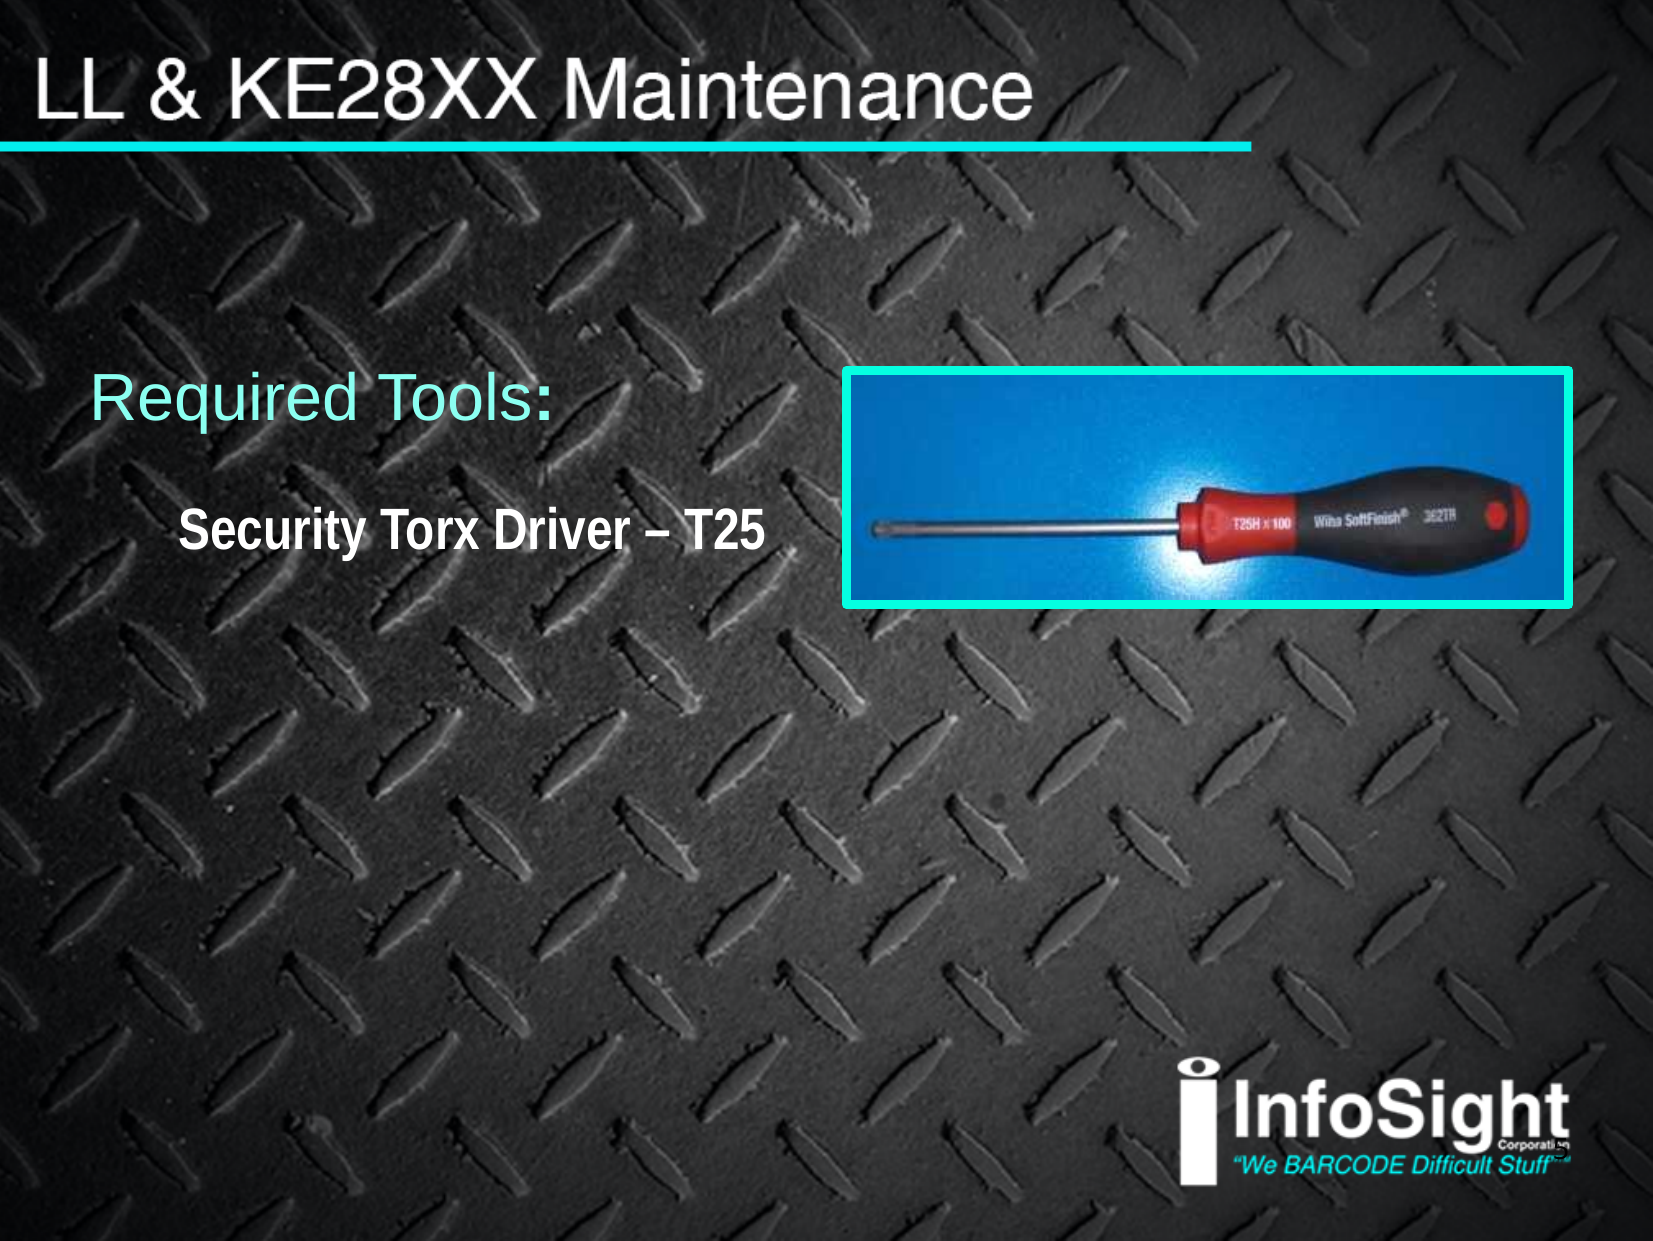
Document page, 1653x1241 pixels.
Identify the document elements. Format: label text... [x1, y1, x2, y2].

text_box Required Tools: [75, 350, 1088, 413]
slide_number 5 [1185, 1130, 1570, 1215]
picture [0, 0, 1653, 1241]
text_box Security Torx Driver – T25 [163, 487, 842, 550]
